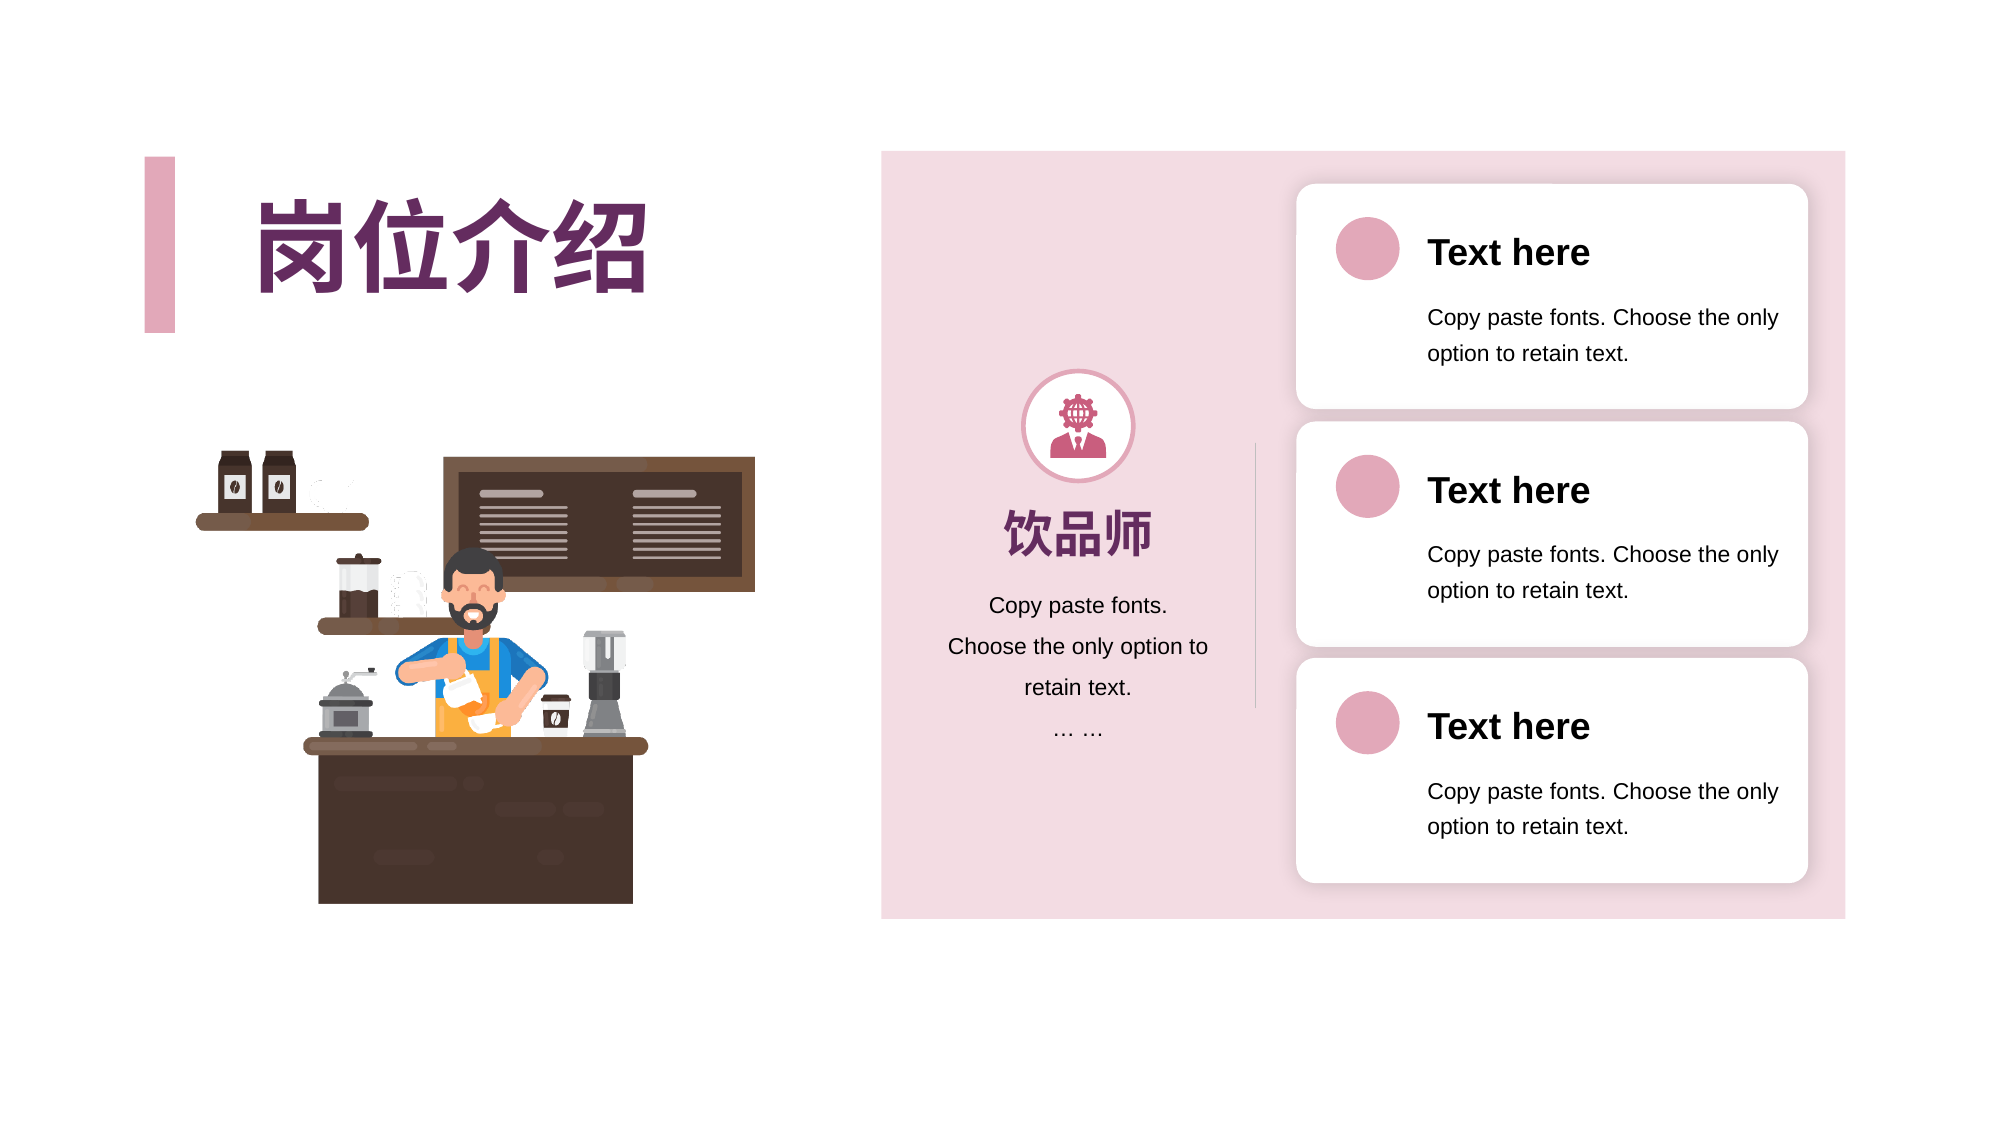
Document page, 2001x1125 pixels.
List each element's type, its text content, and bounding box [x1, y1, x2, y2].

text_box [1334, 453, 1401, 519]
text_box Copy paste fonts. Choose the only option to retain text. [1412, 286, 1796, 378]
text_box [1023, 371, 1134, 481]
text_box Text here [1412, 688, 1796, 760]
text_box [1295, 656, 1810, 885]
text_box [880, 150, 1846, 920]
text_box [1334, 216, 1401, 282]
picture [193, 422, 755, 984]
text_box [1295, 420, 1810, 648]
text_box Copy paste fonts. Choose the only option to retain text. [1412, 524, 1796, 616]
text_box [144, 156, 175, 333]
text_box [1295, 182, 1810, 411]
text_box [931, 495, 1226, 760]
text_box [1334, 690, 1401, 756]
text_box Text here [1412, 214, 1796, 286]
text_box 岗位介绍 [236, 150, 880, 339]
text_box Text here [1412, 452, 1796, 524]
text_box Copy paste fonts. Choose the only option to retain text. [1412, 760, 1796, 853]
